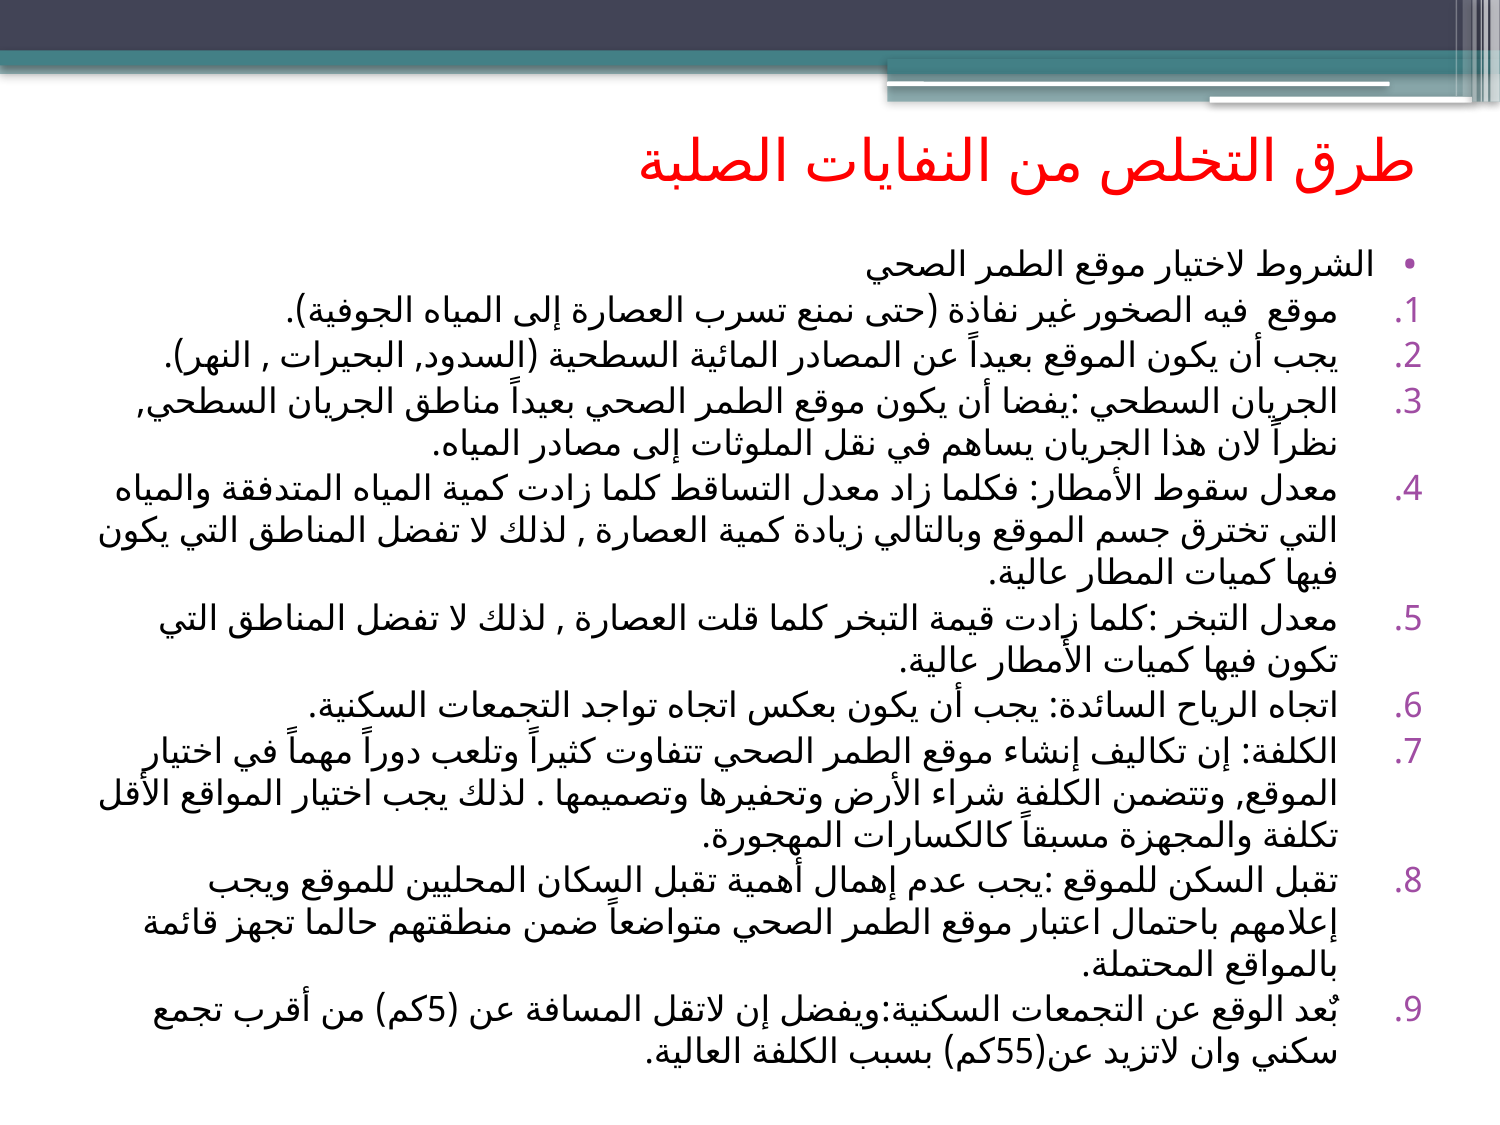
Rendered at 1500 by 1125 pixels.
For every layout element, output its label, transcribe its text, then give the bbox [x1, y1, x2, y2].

title طرق التخلص من النفايات الصلبة [82, 70, 1432, 234]
list الشروط لاختيار موقع الطمر الصحي موقع فيه الصخور غير نفاذة (حتى نمنع تسرب العصارة إلى المياه الجوفية). يجب أن يكون الموقع بعيداً عن المصادر المائية السطحية (السدود, البحيرات , النهر). الجريان السطحي :يفضا أن يكون موقع الطمر الصحي بعيداً مناطق الجريان السطحي, نظراً لان هذا الجريان يساهم في نقل الملوثات إلى مصادر المياه. معدل سقوط الأمطار: فكلما زاد معدل التساقط كلما زادت كمية المياه المتدفقة والمياه التي تخترق جسم الموقع وبالتالي زيادة كمية العصارة , لذلك لا تفضل المناطق التي يكون فيها كميات المطار عالية. معدل التبخر :كلما زادت قيمة التبخر كلما قلت العصارة , لذلك لا تفضل المناطق التي تكون فيها كميات الأمطار عالية. اتجاه الرياح السائدة: يجب أن يكون بعكس اتجاه تواجد التجمعات السكنية. الكلفة: إن تكاليف إنشاء موقع الطمر الصحي تتفاوت كثيراً وتلعب دوراً مهماً في اختيار الموقع, وتتضمن الكلفة شراء الأرض وتحفيرها وتصميمها . لذلك يجب اختيار المواقع الأقل تكلفة والمجهزة مسبقاً كالكسارات المهجورة. تقبل السكن للموقع :يجب عدم إهمال أهمية تقبل السكان المحليين للموقع ويجب إعلامهم باحتمال اعتبار موقع الطمر الصحي متواضعاً ضمن منطقتهم حالما تجهز قائمة بالمواقع المحتملة. بٌعد الوقع عن التجمعات السكنية:ويفضل إن لاتقل المسافة عن (5كم) من أقرب تجمع سكني وان لاتزيد عن(55كم) بسبب الكلفة العالية. [75, 234, 1442, 1079]
